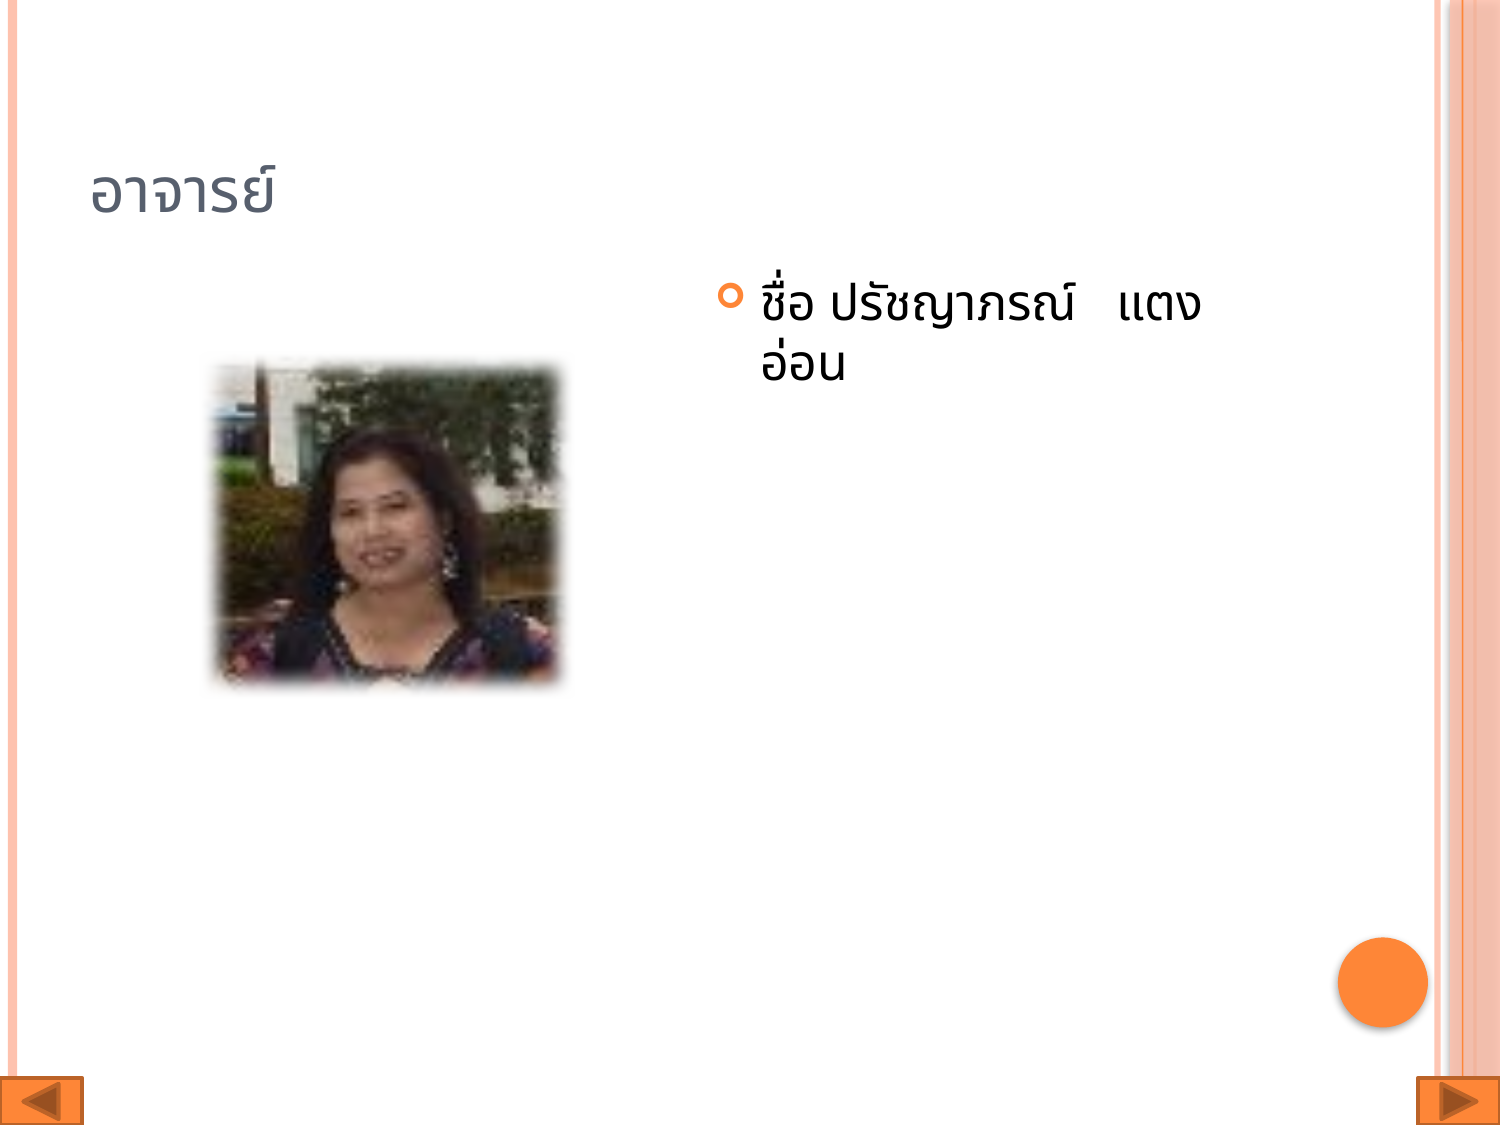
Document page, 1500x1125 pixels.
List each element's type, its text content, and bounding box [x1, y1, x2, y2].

list ชื่อ ปรัชญาภรณ์ แตงอ่อน [700, 262, 1301, 1013]
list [198, 350, 575, 701]
text_box [0, 1076, 84, 1125]
title อาจารย์ [75, 45, 1300, 233]
text_box [1416, 1076, 1500, 1125]
